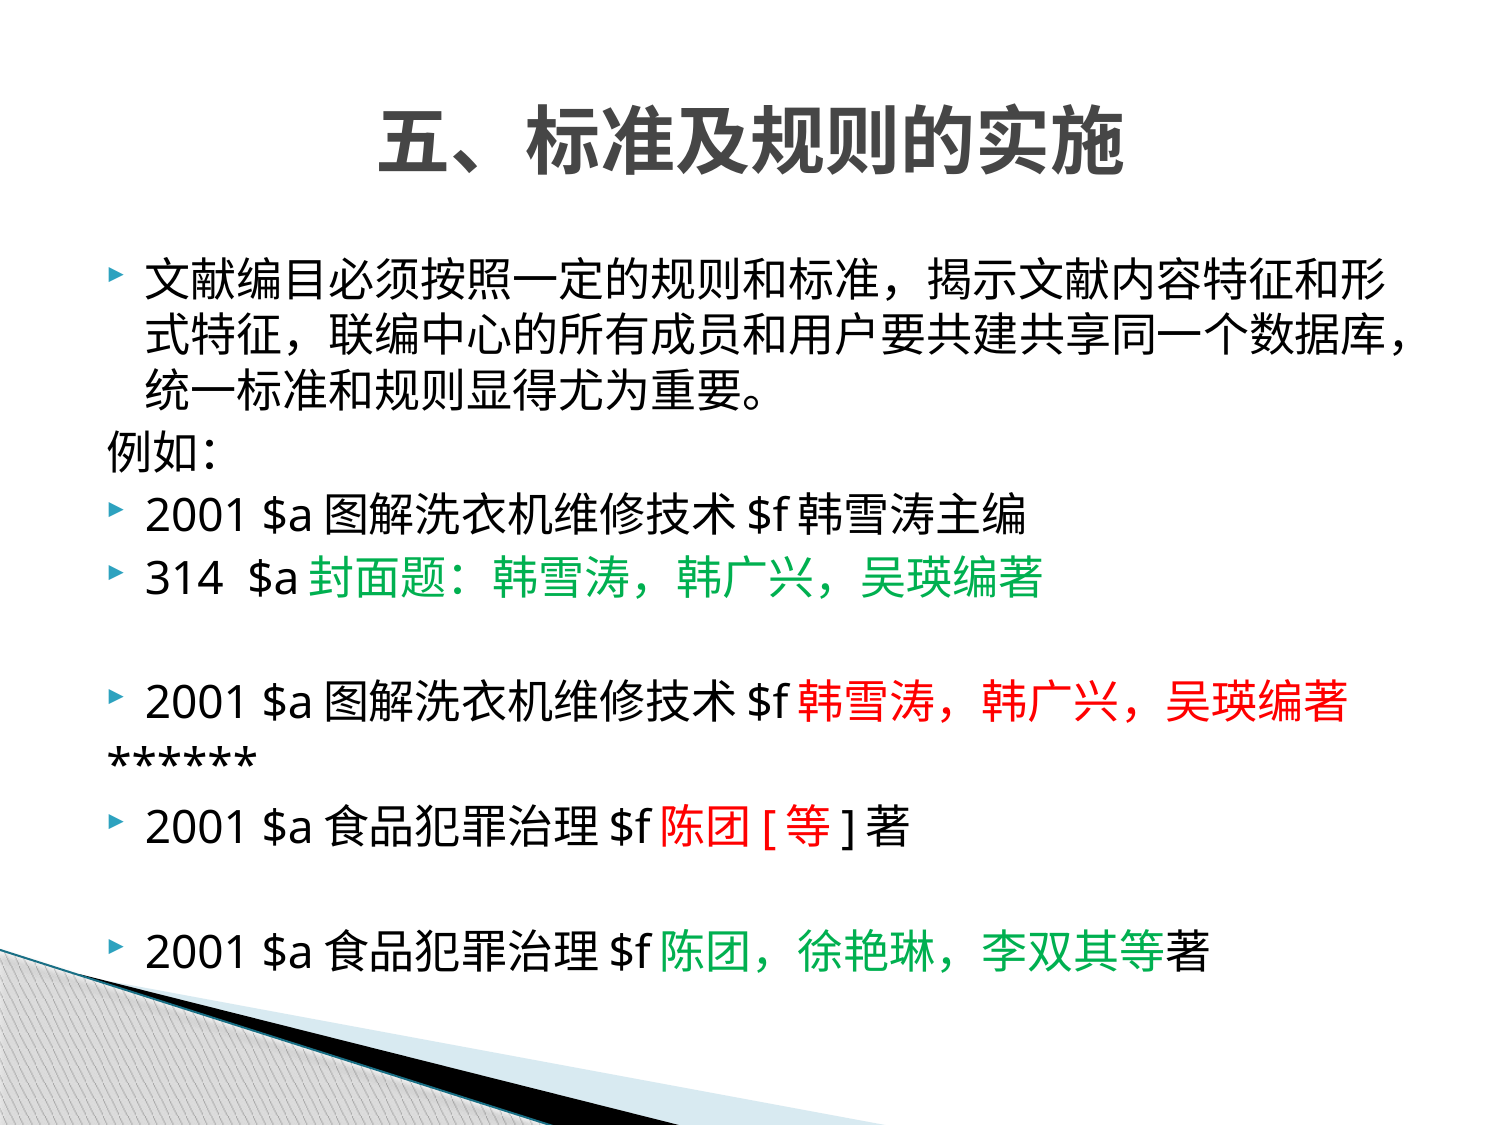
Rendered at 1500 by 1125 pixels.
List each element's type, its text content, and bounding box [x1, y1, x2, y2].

list 文献编目必须按照一定的规则和标准，揭示文献内容特征和形式特征，联编中心的所有成员和用户要共建共享同一个数据库，统一标准和规则显得尤为重要。 例如： 2001 $a图解洗衣机维修技术$f韩雪涛主编 314 $a封面题：韩雪涛，韩广兴，吴瑛编著 2001 $a图解洗衣机维修技术$f韩雪涛，韩广兴，吴瑛编著 ****** 2001 $a食品犯罪治理$f陈团[等]著 2001 $a食品犯罪治理$f陈团，徐艳琳，李双其等著 [75, 243, 1425, 986]
title 五、标准及规则的实施 [75, 45, 1425, 233]
